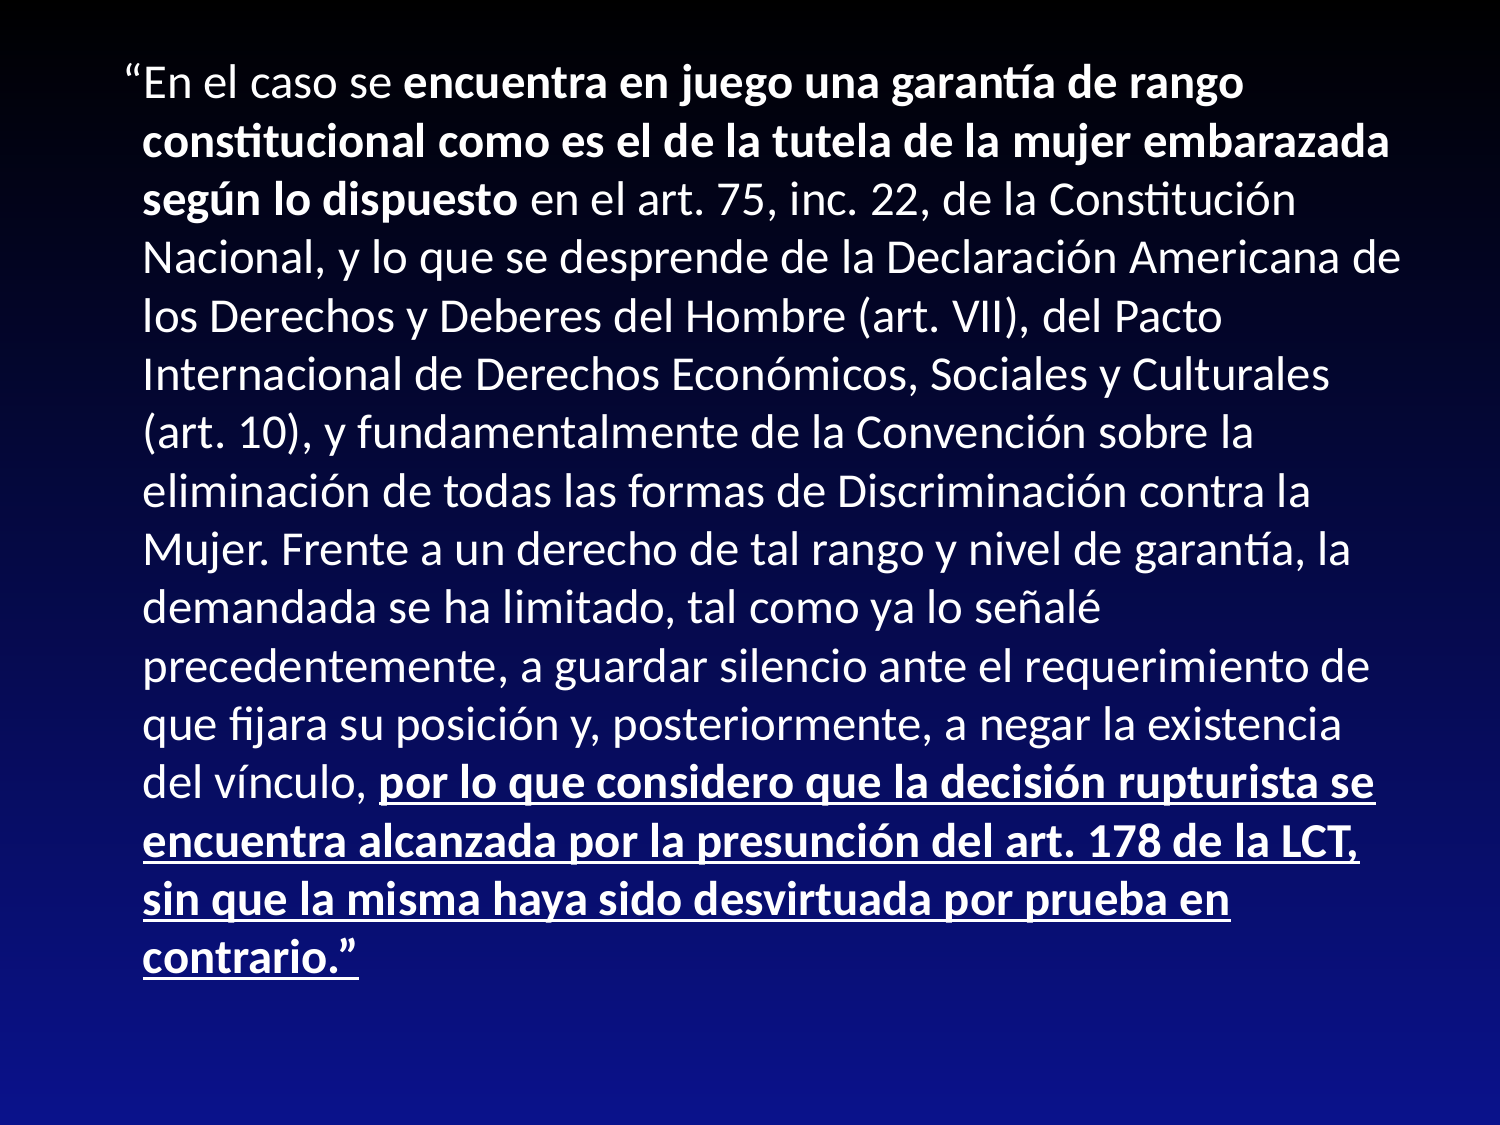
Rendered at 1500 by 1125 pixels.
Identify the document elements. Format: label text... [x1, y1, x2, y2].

list “En el caso se encuentra en juego una garantía de rango constitucional como es el de la tutela de la mujer embarazada según lo dispuesto en el art. 75, inc. 22, de la Constitución Nacional, y lo que se desprende de la Declaración Americana de los Derechos y Deberes del Hombre (art. VII), del Pacto Internacional de Derechos Económicos, Sociales y Culturales (art. 10), y fundamentalmente de la Convención sobre la eliminación de todas las formas de Discriminación contra la Mujer. Frente a un derecho de tal rango y nivel de garantía, la demandada se ha limitado, tal como ya lo señalé precedentemente, a guardar silencio ante el requerimiento de que fijara su posición y, posteriormente, a negar la existencia del vínculo, por lo que considero que la decisión rupturista se encuentra alcanzada por la presunción del art. 178 de la LCT, sin que la misma haya sido desvirtuada por prueba en contrario.” [74, 42, 1426, 1006]
